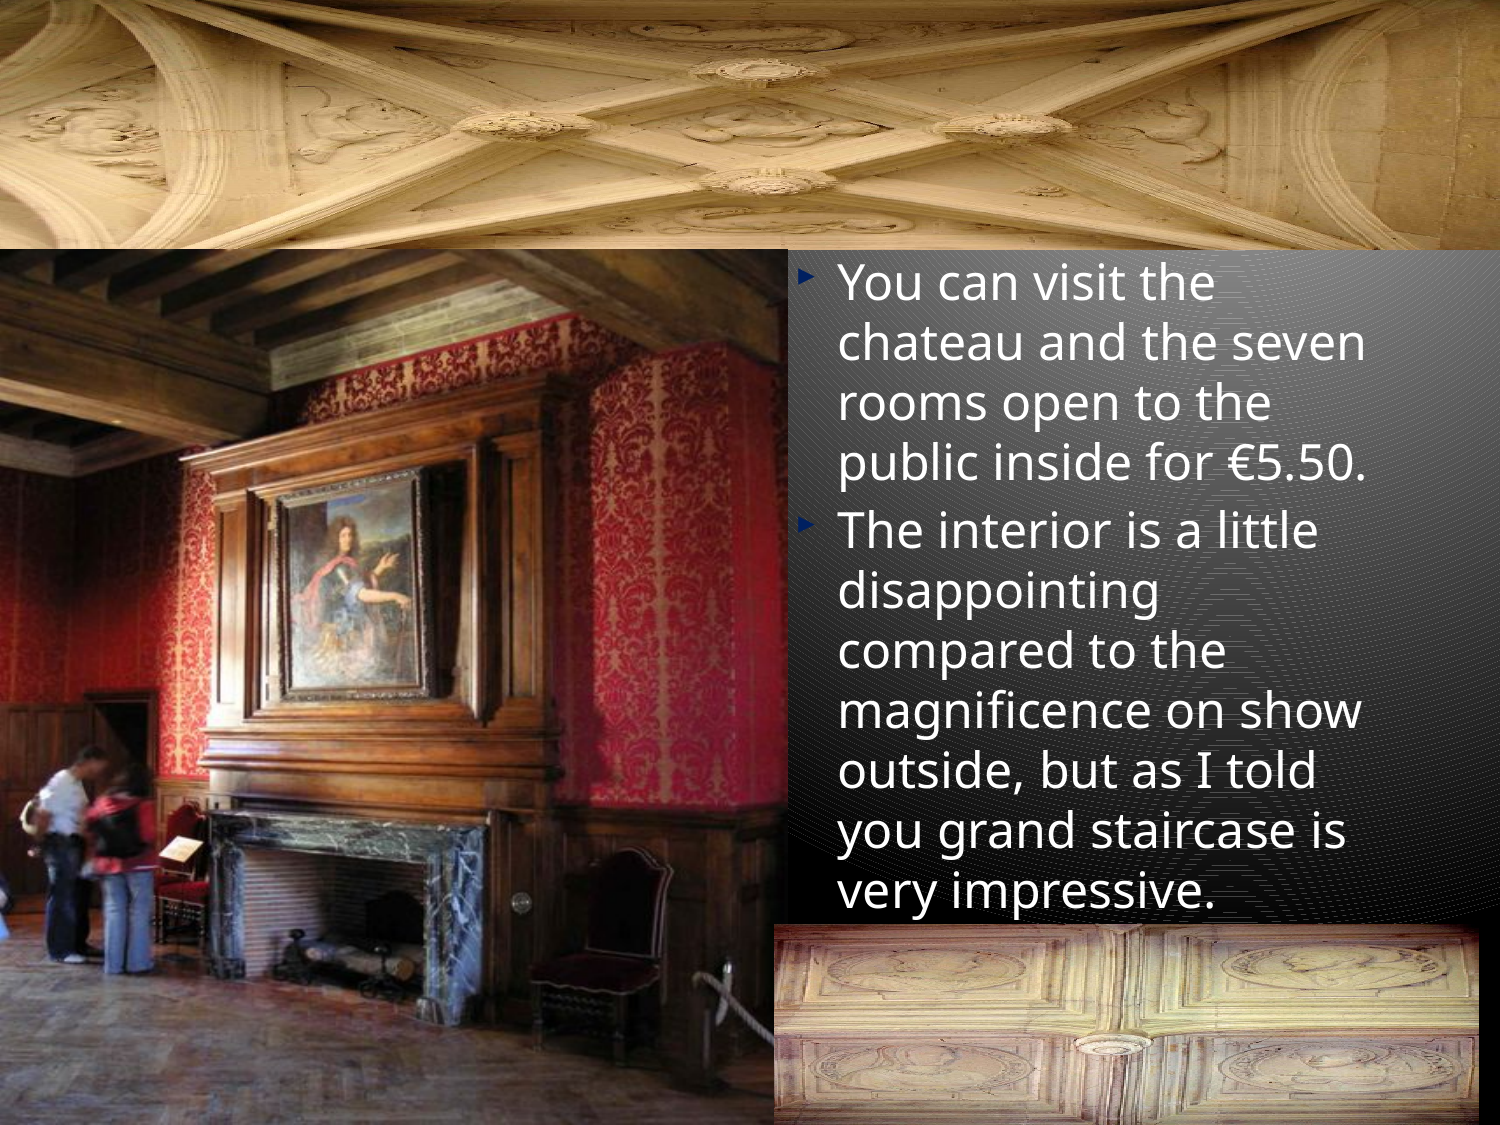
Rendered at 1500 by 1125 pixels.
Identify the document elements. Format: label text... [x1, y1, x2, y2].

picture [0, 0, 1500, 1125]
list You can visit the chateau and the seven rooms open to the public inside for €5.50. The interior is a little disappointing compared to the magnificence on show outside, but as I told you grand staircase is very impressive. [793, 262, 1426, 924]
